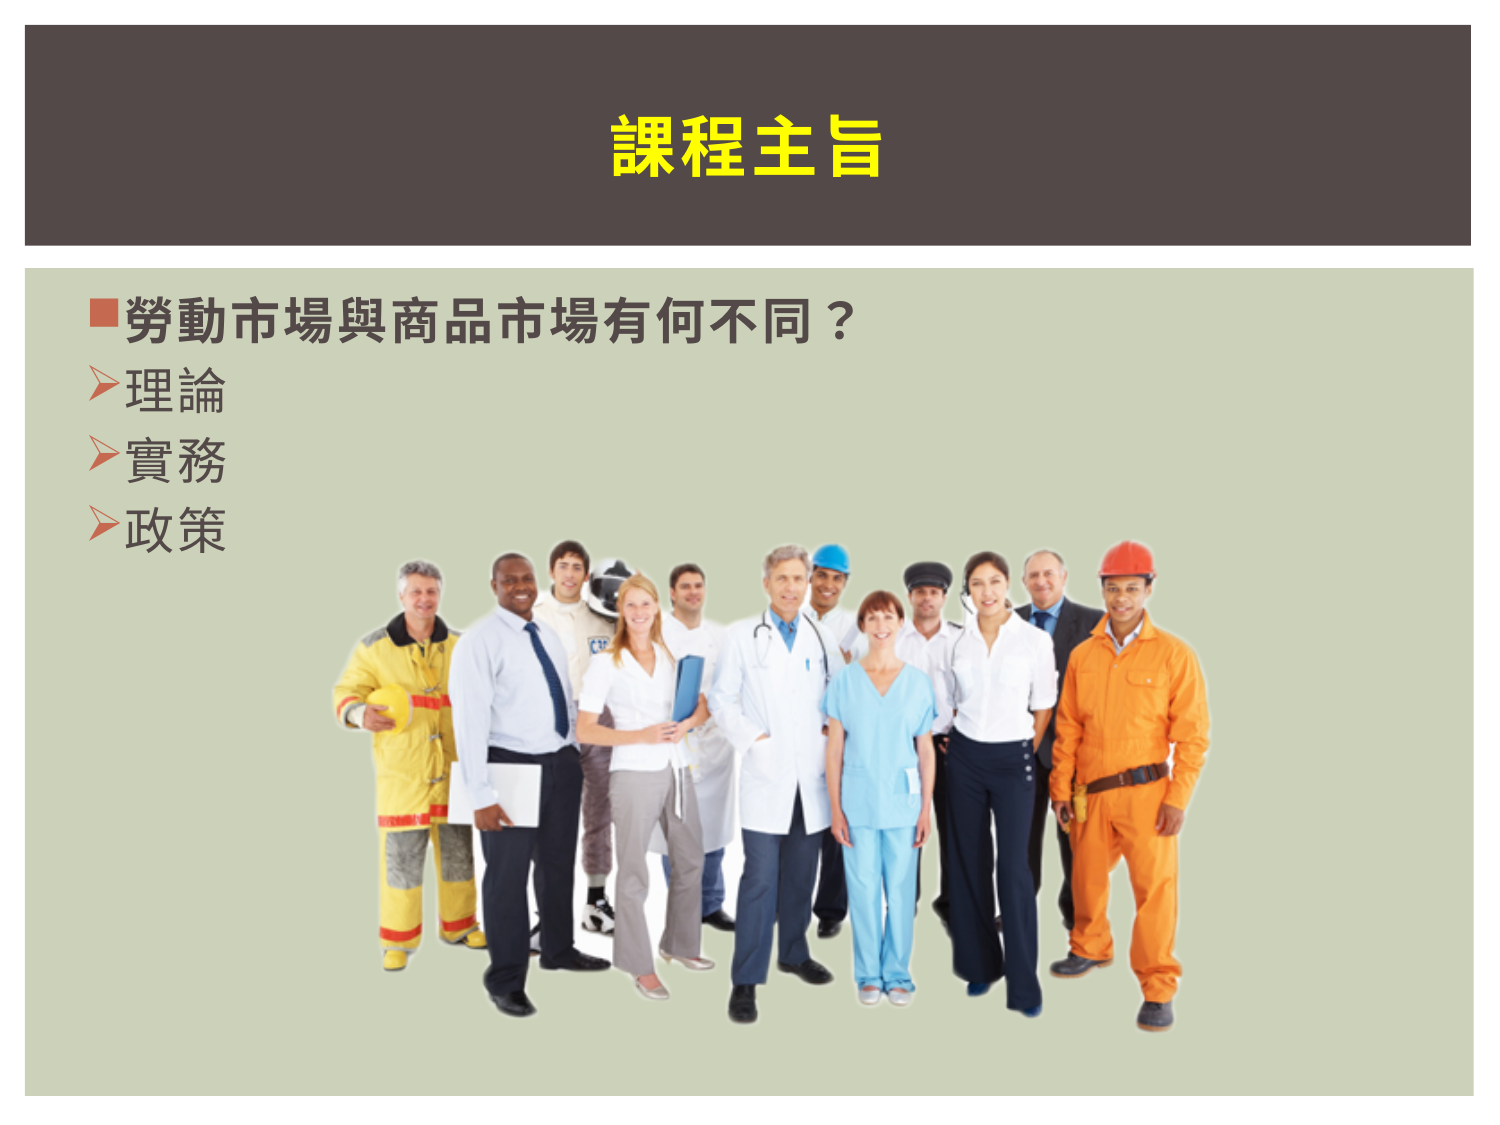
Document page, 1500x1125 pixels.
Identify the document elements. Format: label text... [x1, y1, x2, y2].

list 勞動市場與商品市場有何不同？ 理論 實務 政策 [62, 281, 1442, 1005]
title 課程主旨 [62, 58, 1438, 232]
picture [312, 491, 1230, 1052]
